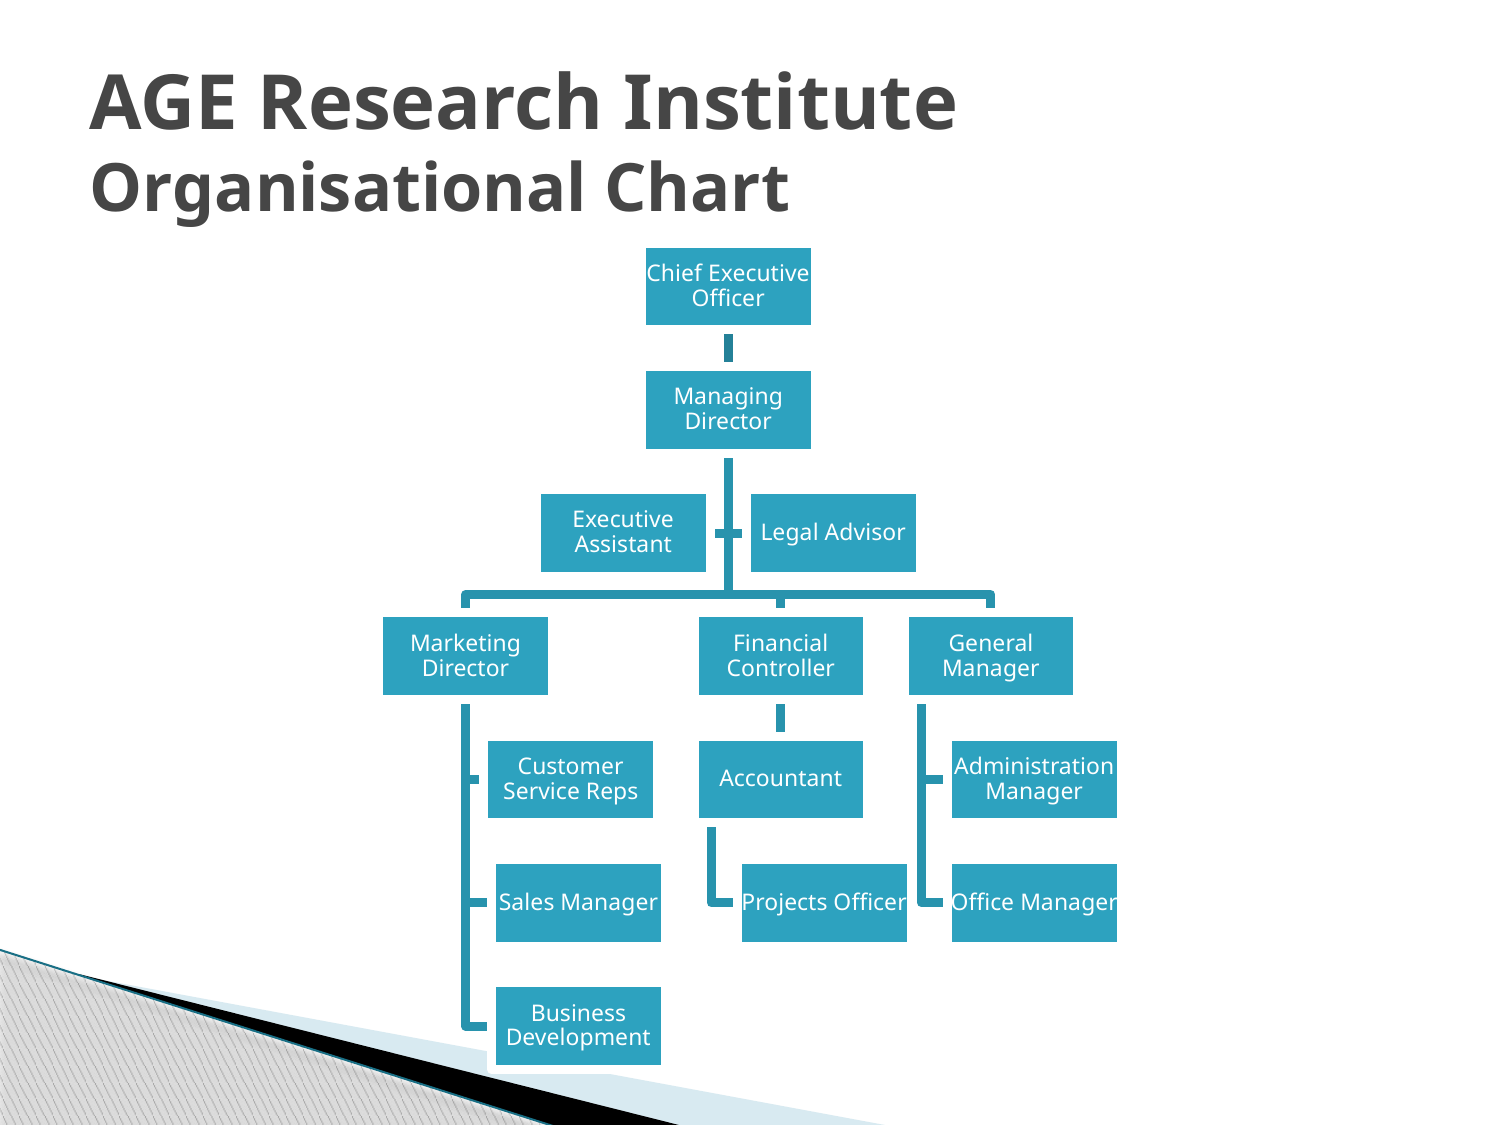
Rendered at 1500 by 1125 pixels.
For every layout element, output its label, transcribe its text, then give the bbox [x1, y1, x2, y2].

title AGE Research Institute Organisational Chart [75, 45, 1425, 233]
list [74, 242, 1426, 1070]
